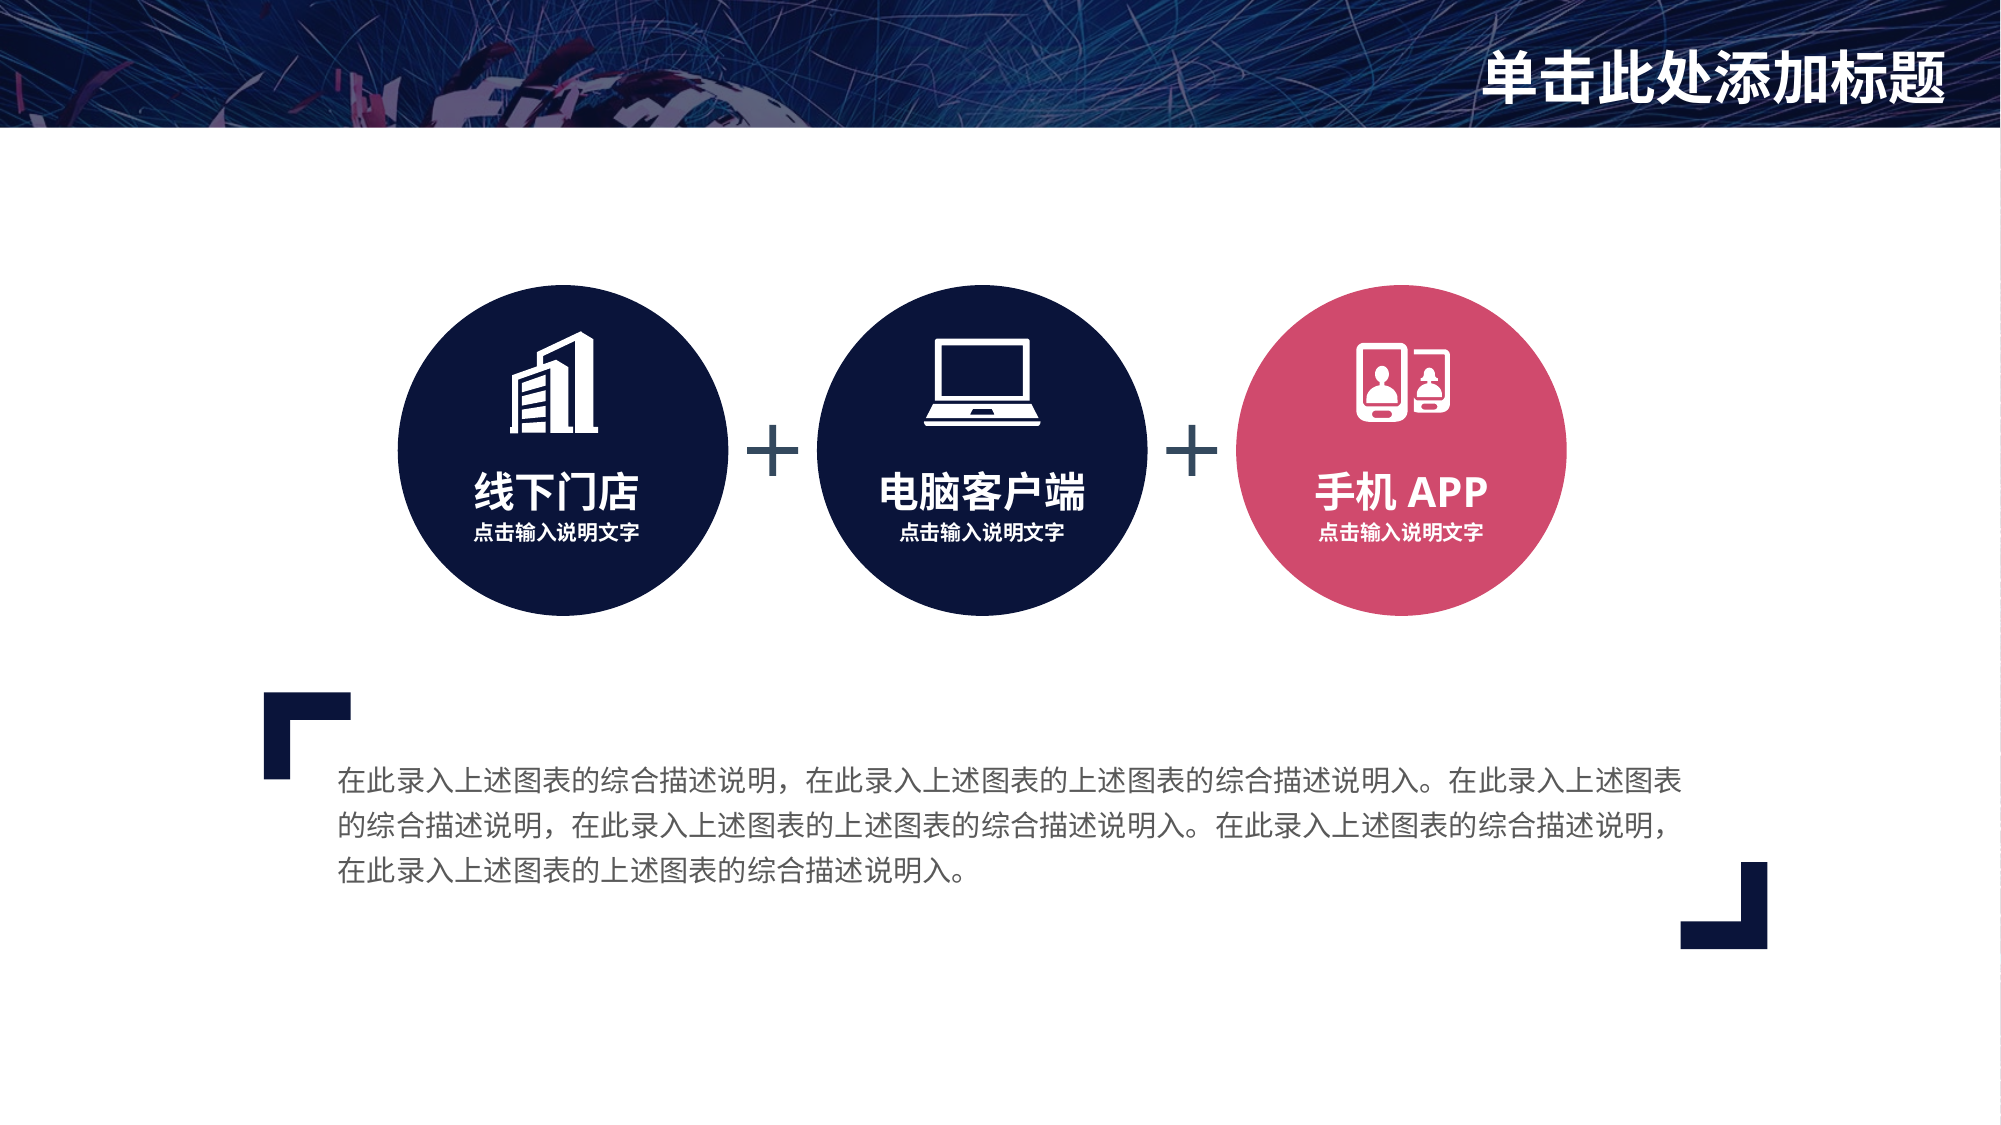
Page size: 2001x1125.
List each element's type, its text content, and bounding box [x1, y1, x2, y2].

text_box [1166, 424, 1218, 476]
text_box [263, 691, 352, 780]
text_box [747, 424, 799, 476]
text_box [1680, 861, 1768, 950]
text_box [1356, 342, 1408, 422]
text_box [934, 338, 1030, 401]
text_box 手机APP [1305, 465, 1498, 516]
text_box 点击输入说明文字 [471, 519, 642, 545]
text_box [396, 284, 730, 617]
text_box 点击输入说明文字 [1305, 519, 1498, 545]
text_box 在此录入上述图表的综合描述说明，在此录入上述图表的上述图表的综合描述说明入。在此录入上述图表的综合描述说明，在此录入上述图表的上述图表的综合描述说明入。在此录入上述图表的综合描述说明，在此录入上述图表的上述图表的综合描述说明入。 [322, 743, 1725, 895]
text_box 电脑客户端 [873, 465, 1092, 516]
text_box [1413, 349, 1450, 413]
text_box 点击输入说明文字 [886, 519, 1078, 545]
text_box [510, 331, 599, 434]
text_box [815, 284, 1149, 617]
text_box [1235, 284, 1568, 617]
text_box 线下门店 [471, 465, 642, 516]
text_box [923, 421, 1041, 426]
text_box [925, 403, 1039, 419]
title 单击此处添加标题 [236, 33, 1962, 128]
